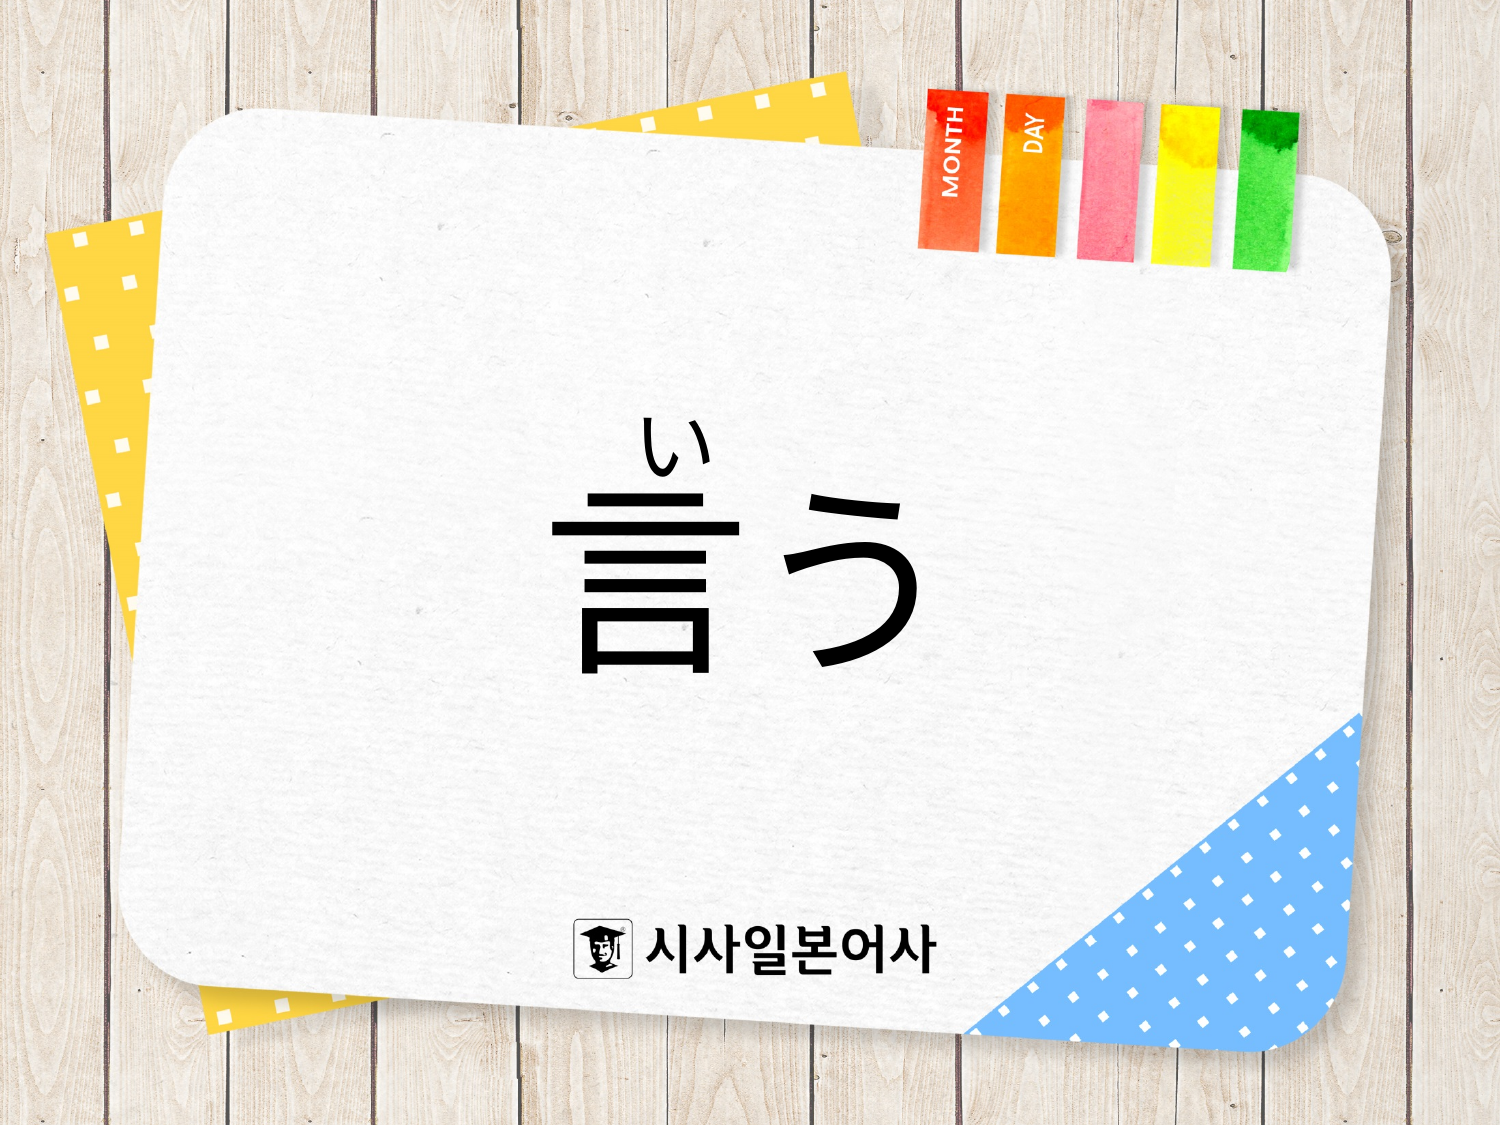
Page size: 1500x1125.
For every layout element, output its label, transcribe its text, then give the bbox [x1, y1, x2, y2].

picture [0, 0, 1500, 1125]
title 言う [75, 338, 1425, 811]
text_box い [618, 385, 732, 501]
